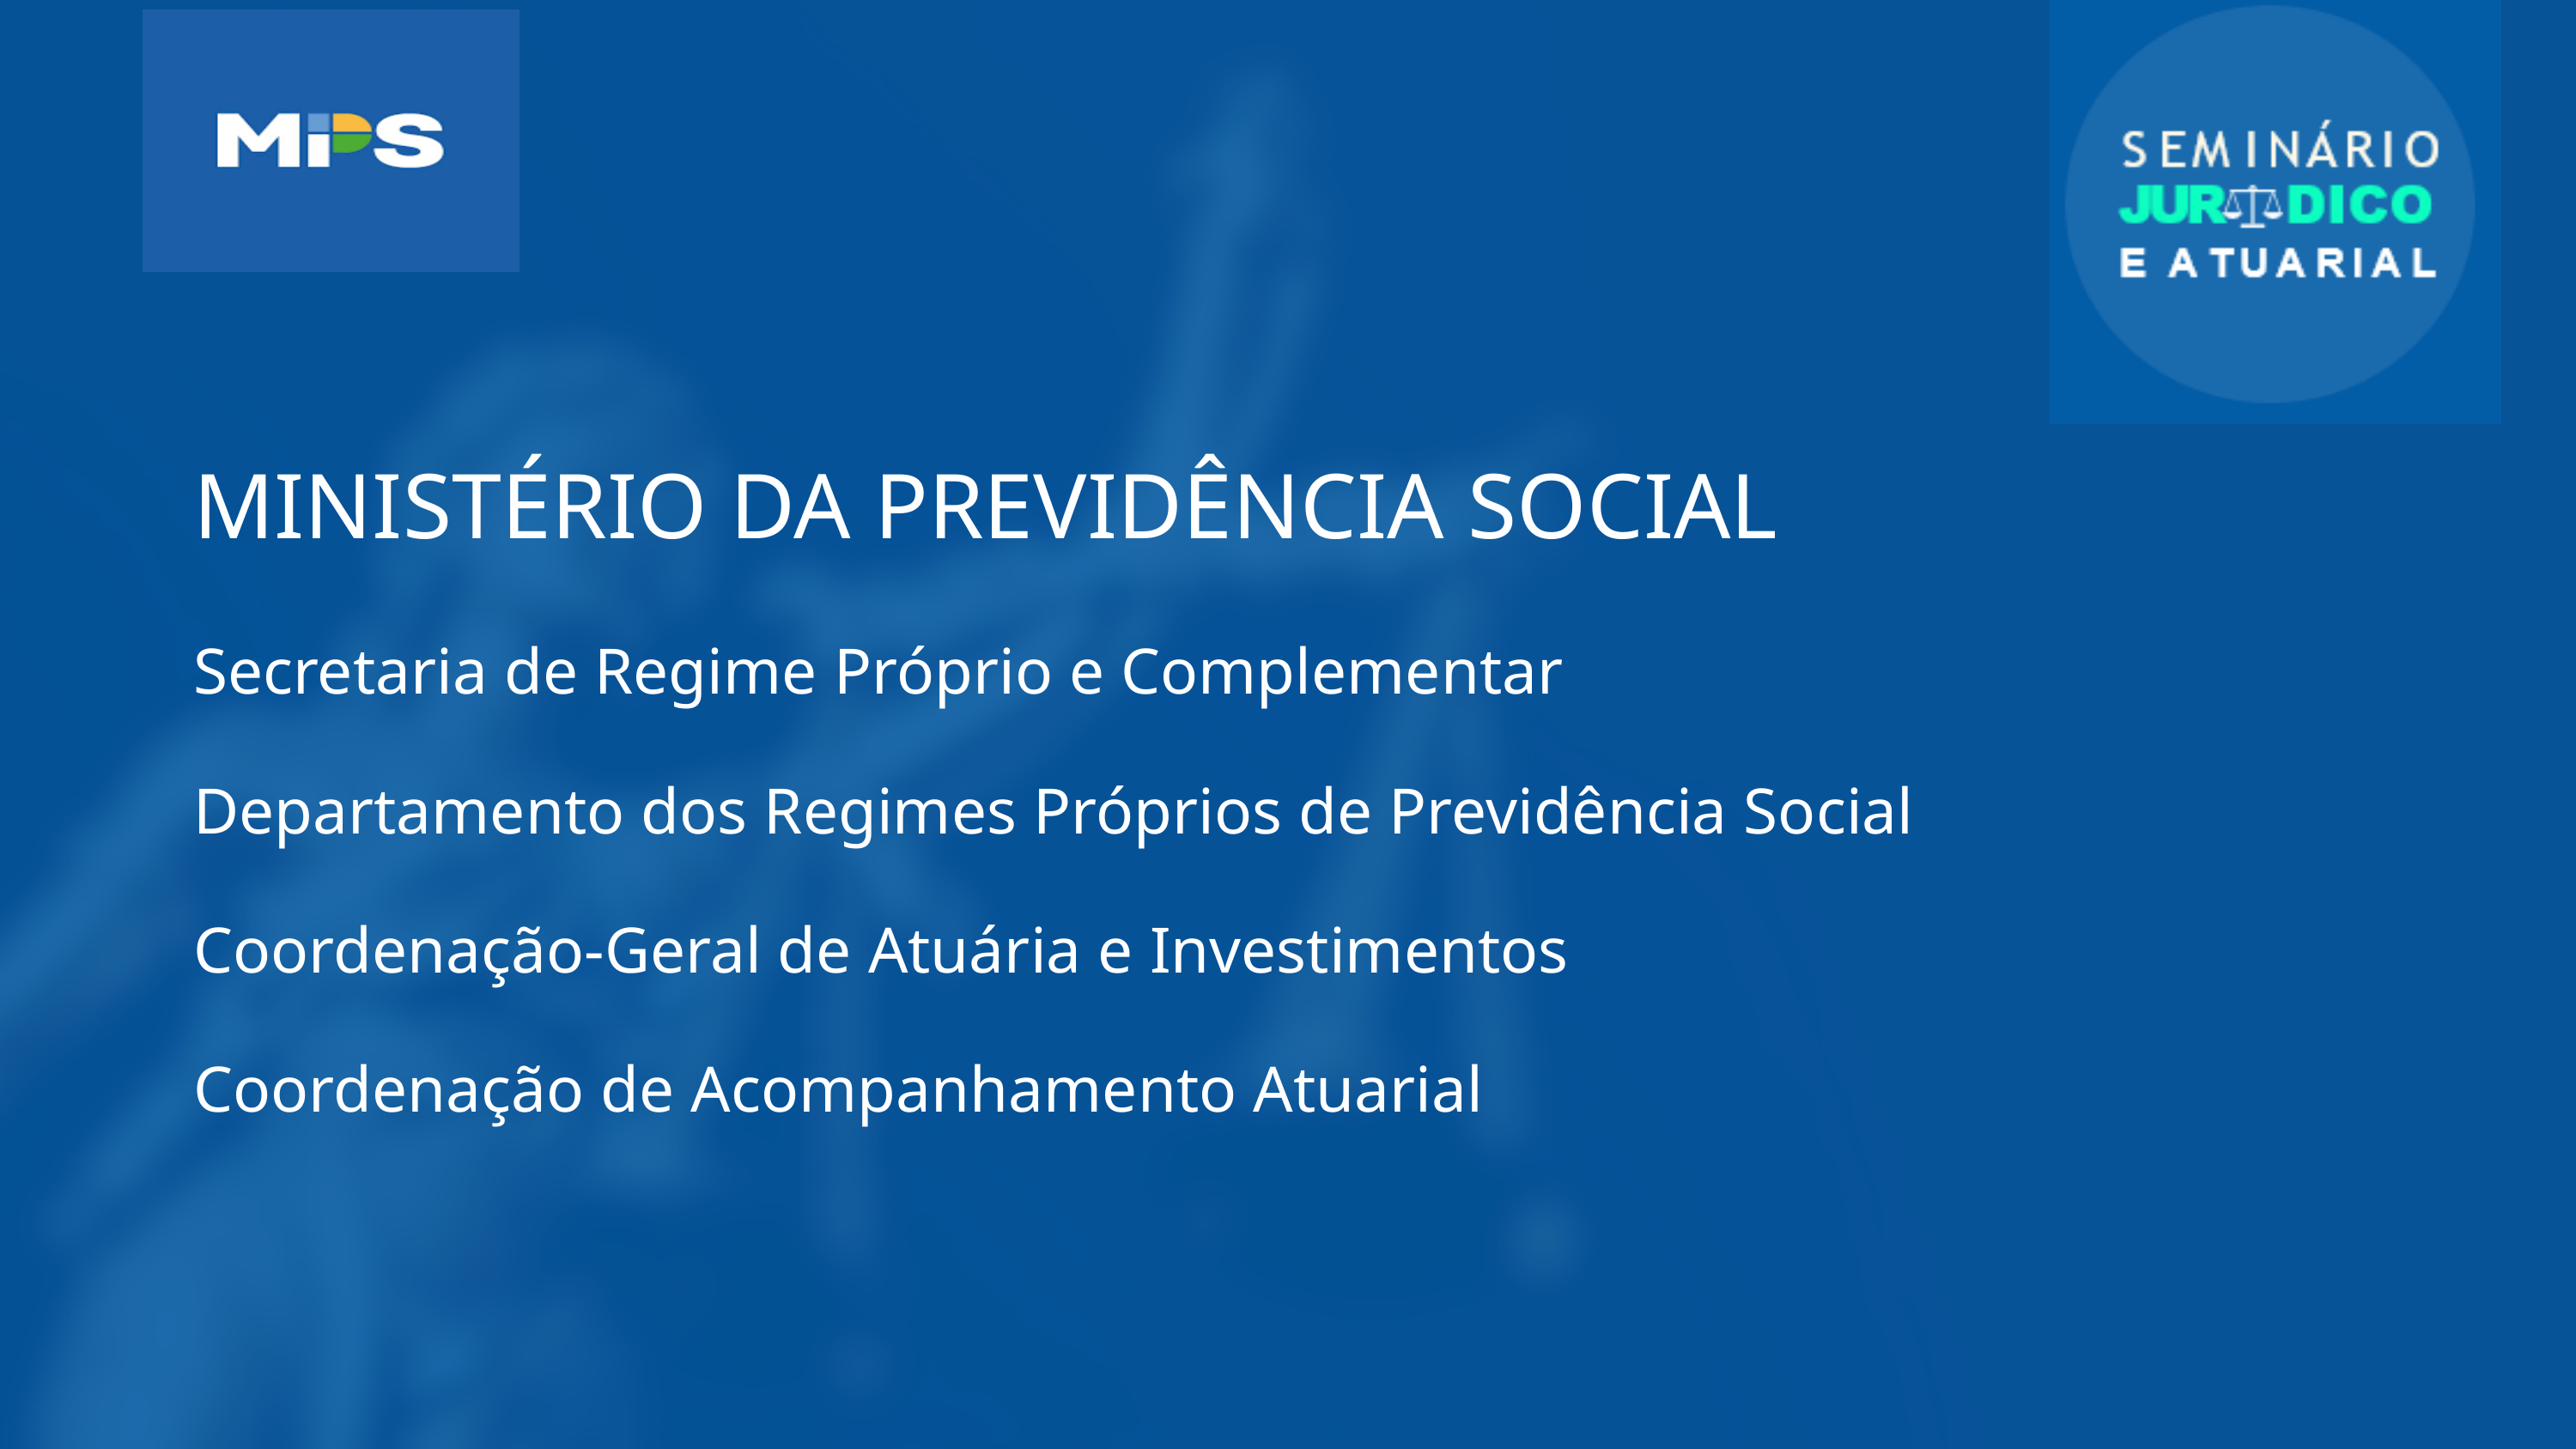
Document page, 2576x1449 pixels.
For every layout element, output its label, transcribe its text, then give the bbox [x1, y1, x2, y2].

title MINISTÉRIO DA PREVIDÊNCIA SOCIAL Secretaria de Regime Próprio e Complementar Departamento dos Regimes Próprios de Previdência Social Coordenação-Geral de Atuária e Investimentos Coordenação de Acompanhamento Atuarial [193, 449, 2383, 1132]
picture [0, 0, 2576, 1449]
